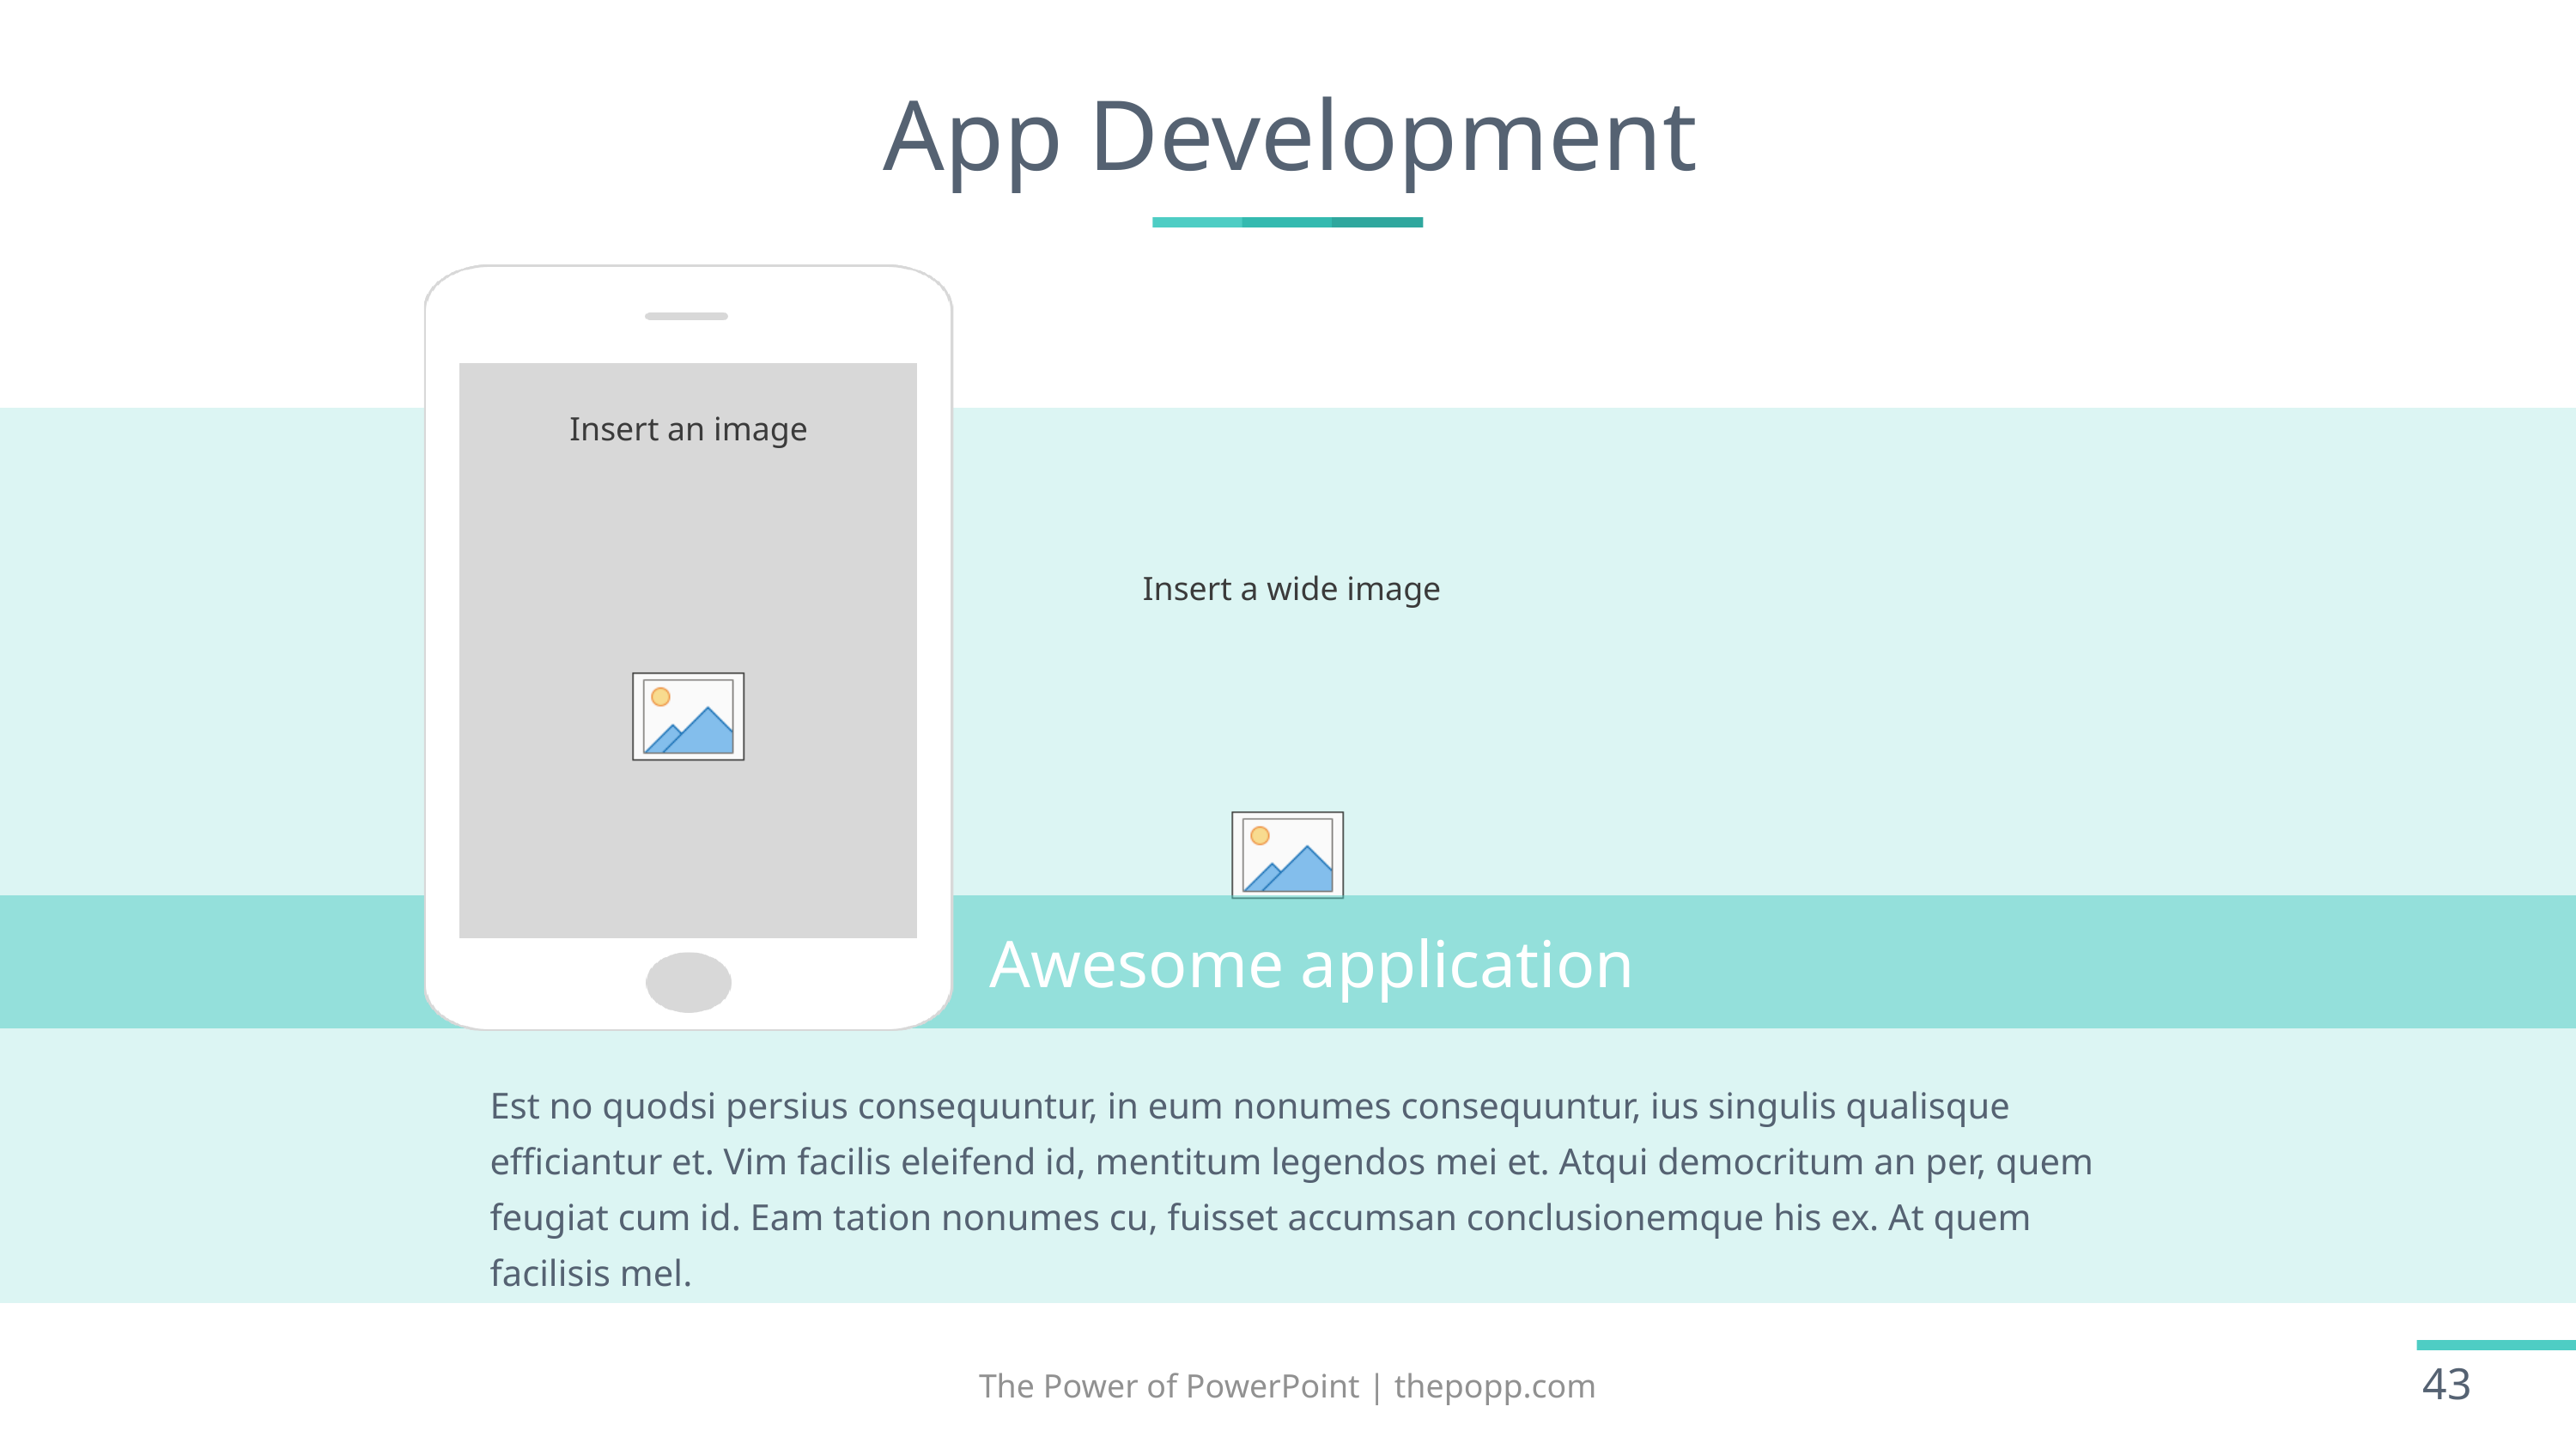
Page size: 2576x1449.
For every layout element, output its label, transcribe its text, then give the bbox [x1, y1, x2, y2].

title App Development [69, 49, 2512, 230]
slide_number 43 [2409, 1351, 2576, 1421]
footer The Power of PowerPoint | thepopp.com [853, 1349, 1723, 1427]
picture [0, 402, 2576, 1304]
list [423, 264, 954, 407]
